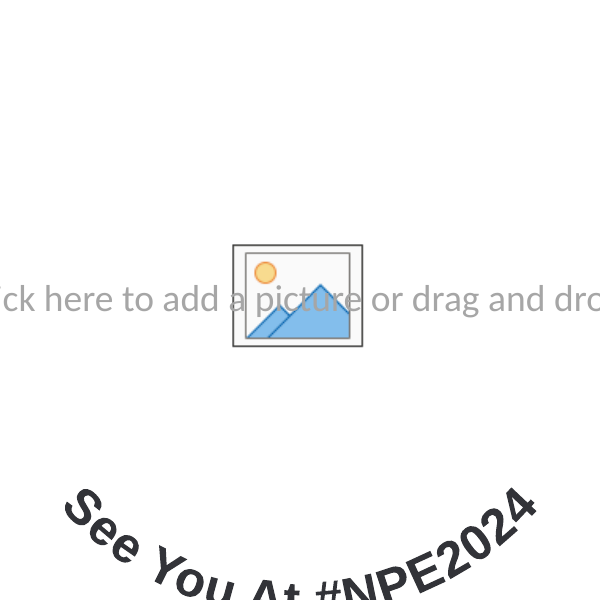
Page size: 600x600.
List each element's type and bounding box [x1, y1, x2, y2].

picture [67, 65, 529, 528]
